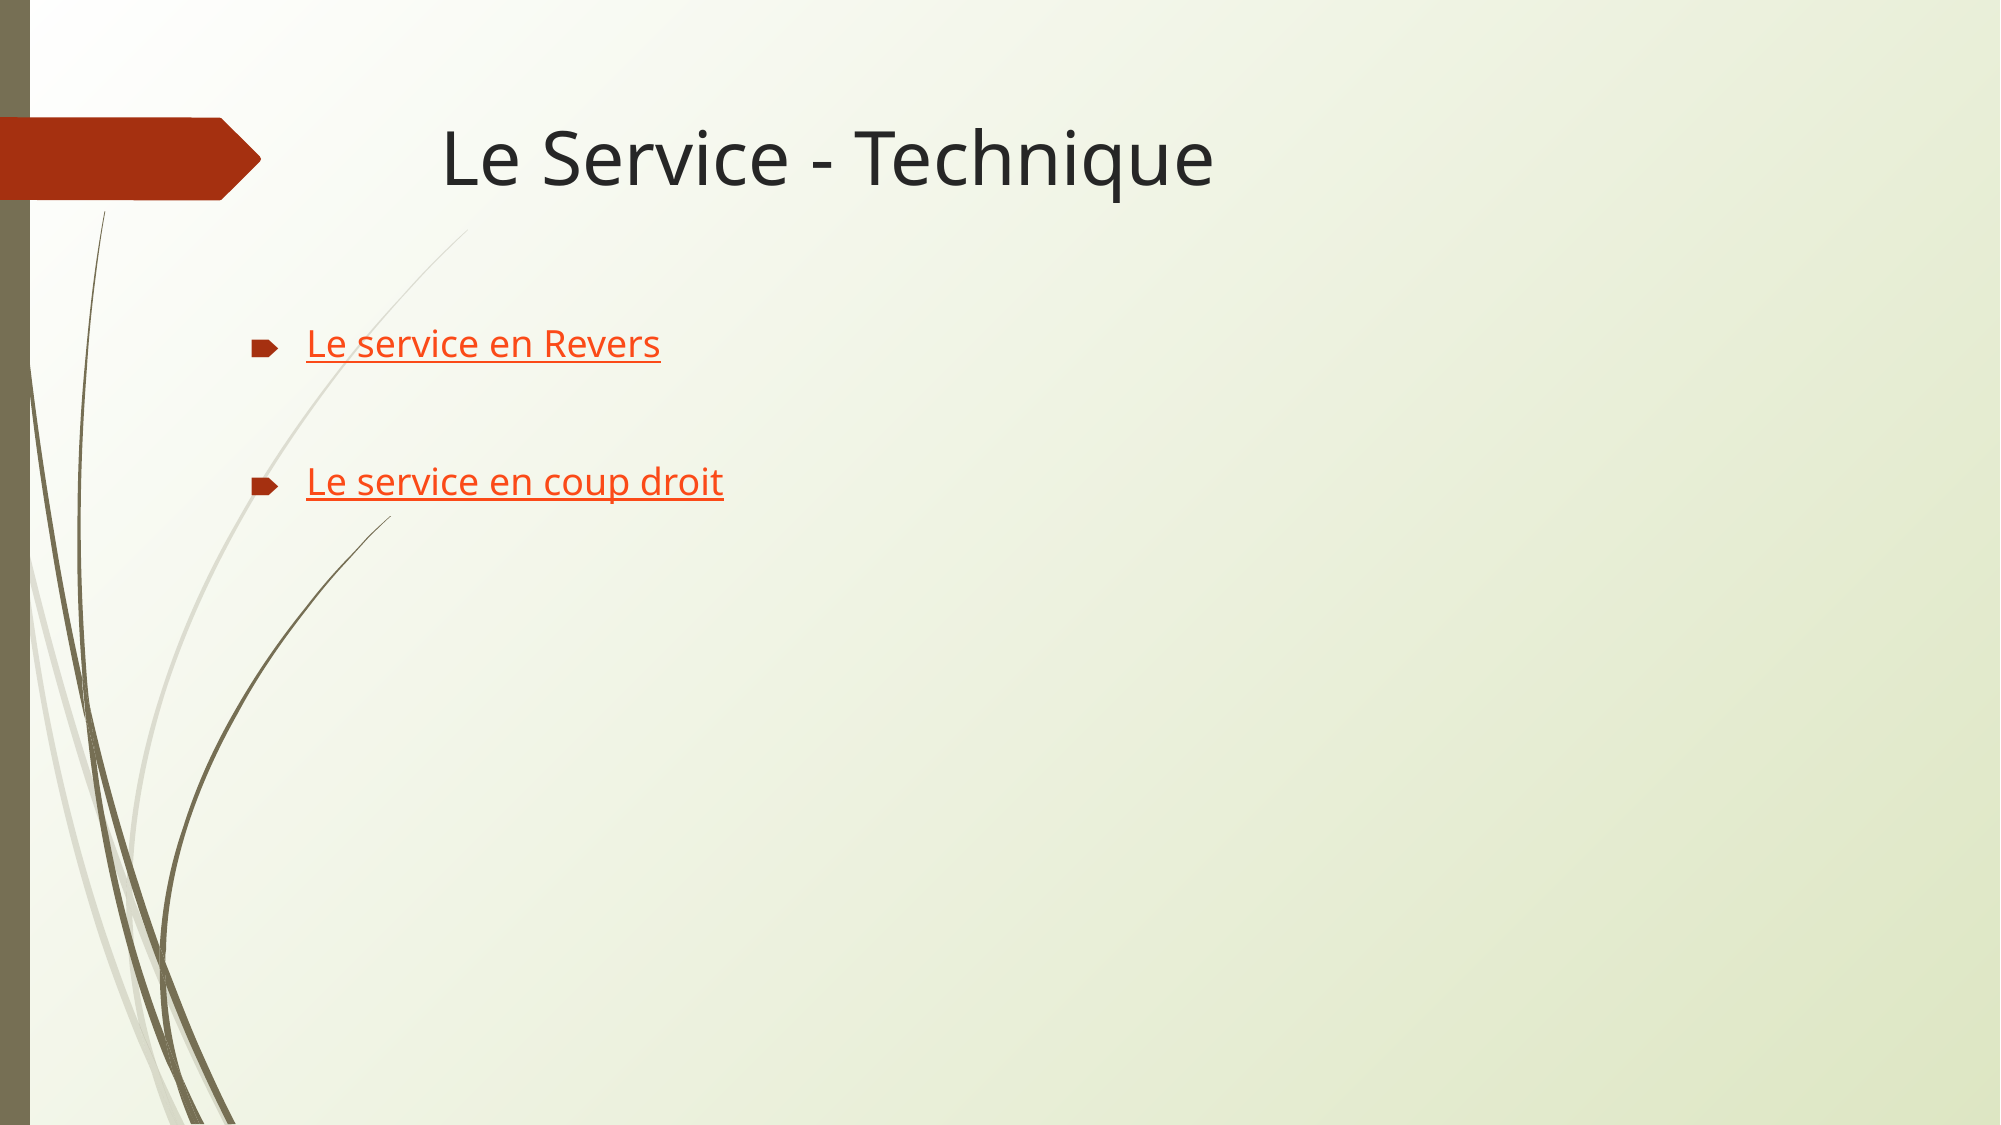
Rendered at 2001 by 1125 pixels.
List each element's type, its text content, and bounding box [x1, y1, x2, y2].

list Le service en Revers Le service en coup droit [235, 312, 1698, 933]
title Le Service - Technique [425, 102, 1888, 313]
